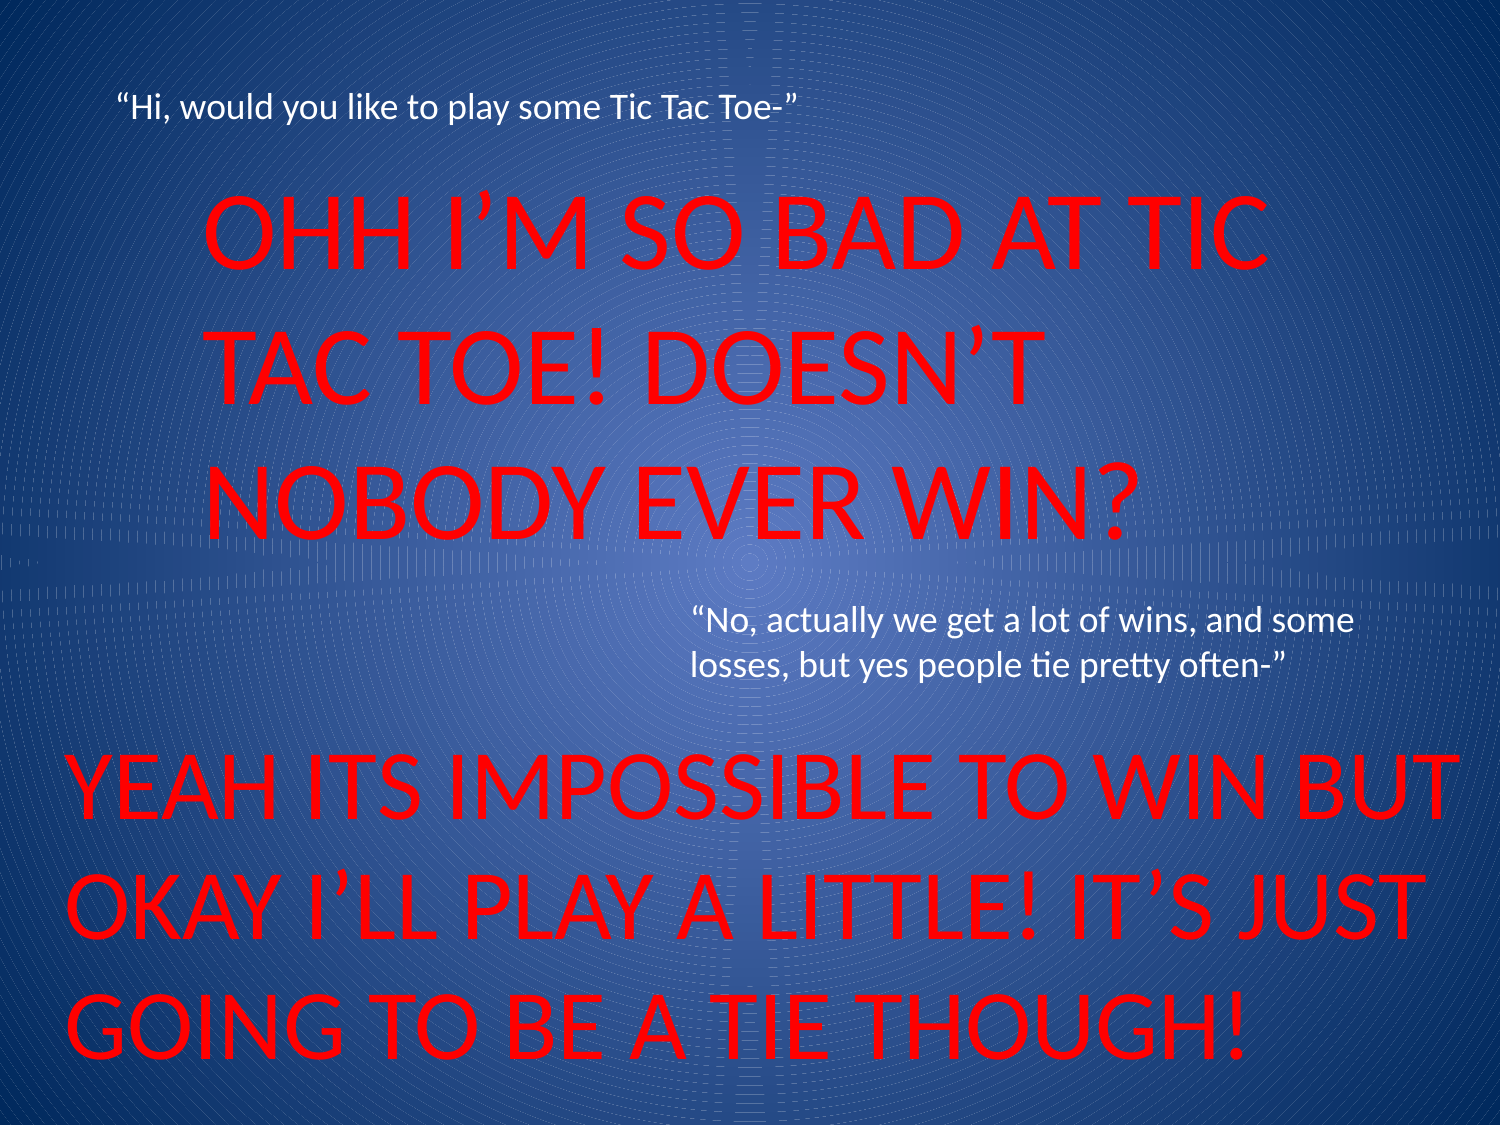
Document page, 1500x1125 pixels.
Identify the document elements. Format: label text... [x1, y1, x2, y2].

text_box OHH I’M SO BAD AT TIC TAC TOE! DOESN’T NOBODY EVER WIN? [187, 149, 1313, 570]
text_box YEAH ITS IMPOSSIBLE TO WIN BUT OKAY I’LL PLAY A LITTLE! IT’S JUST GOING TO BE A TIE THOUGH! [50, 712, 1500, 1088]
text_box “No, actually we get a lot of wins, and some losses, but yes people tie pretty often-” [674, 587, 1413, 693]
text_box “Hi, would you like to play some Tic Tac Toe-” [99, 74, 863, 135]
